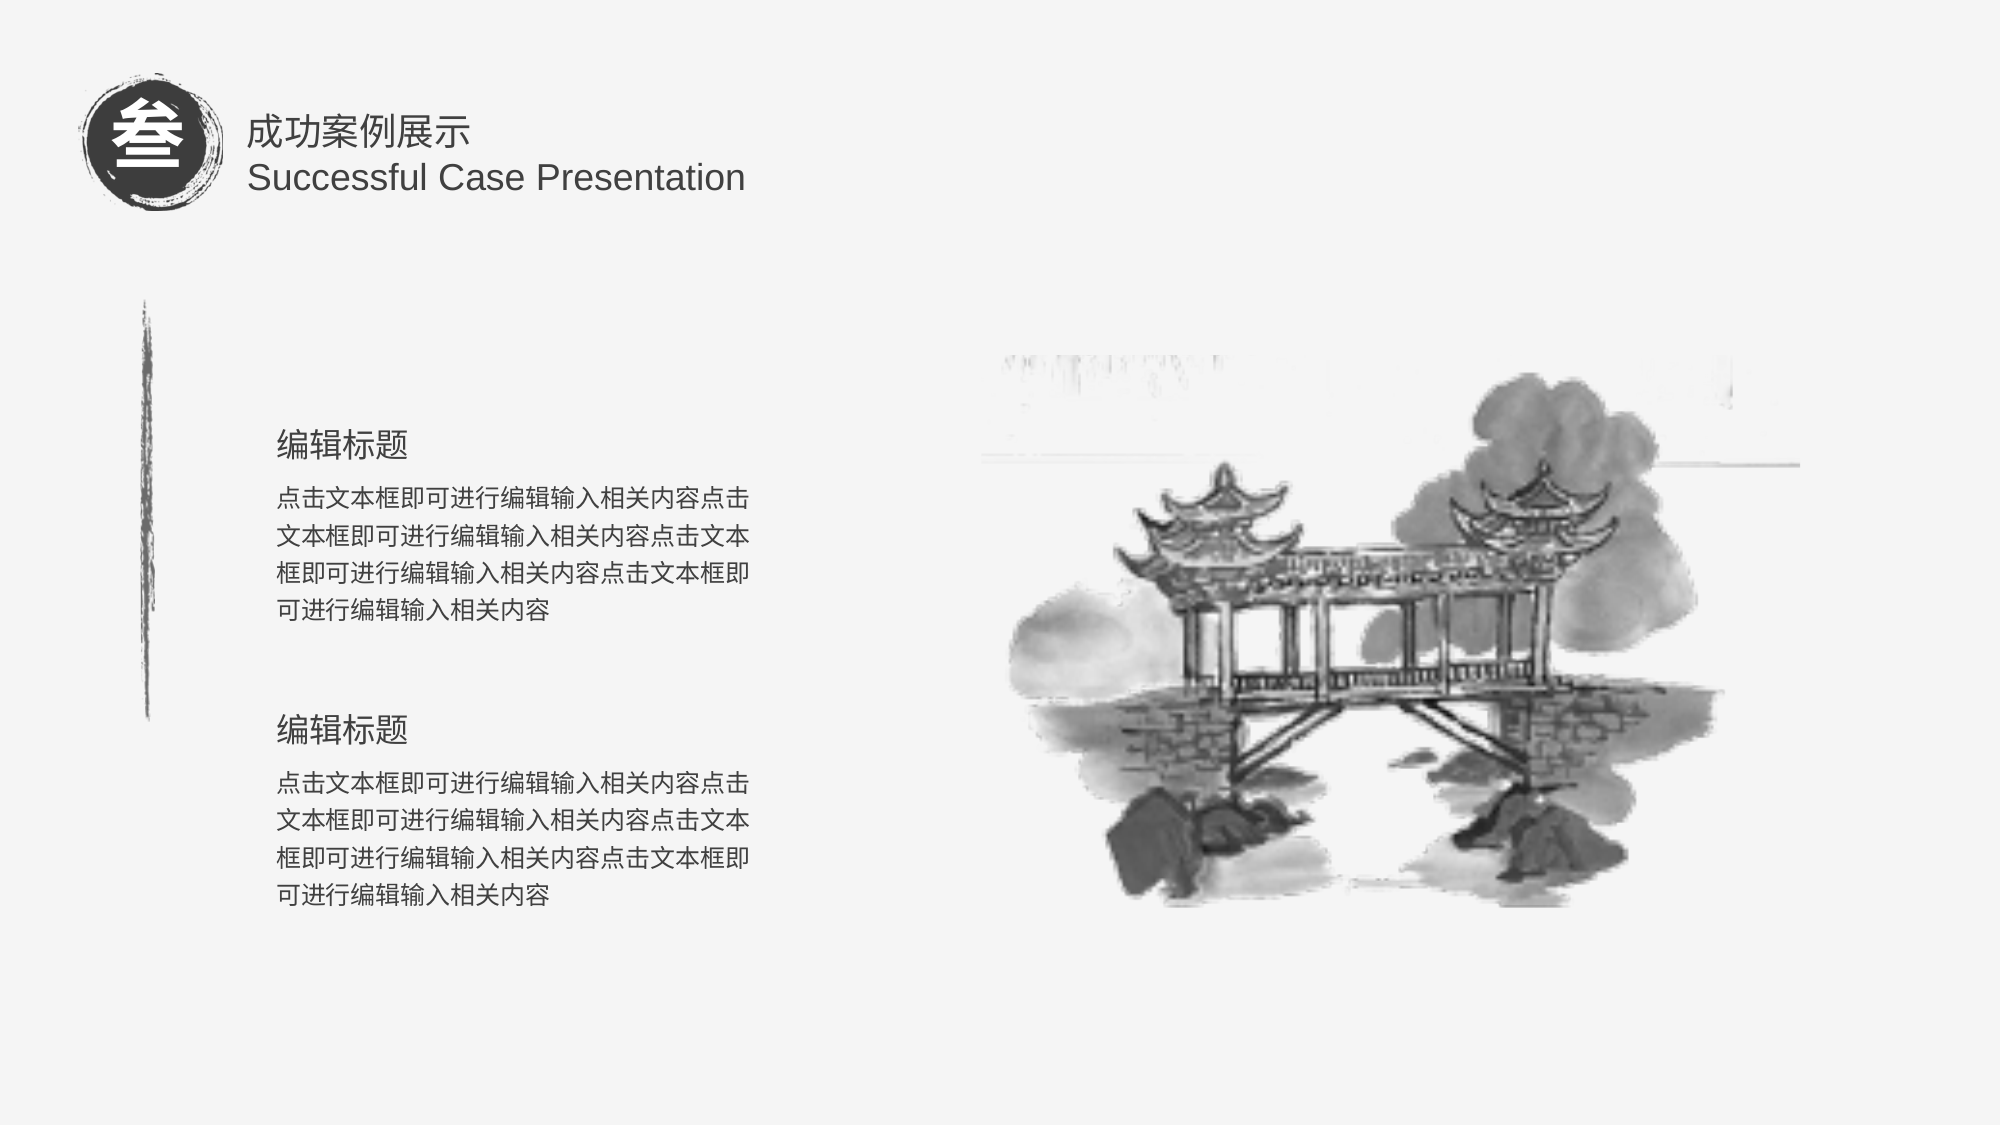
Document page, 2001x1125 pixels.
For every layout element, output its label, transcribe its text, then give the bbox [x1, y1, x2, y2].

text_box 点击文本框即可进行编辑输入相关内容点击文本框即可进行编辑输入相关内容点击文本框即可进行编辑输入相关内容点击文本框即可进行编辑输入相关内容 [261, 752, 779, 917]
picture [981, 355, 1801, 953]
text_box 编辑标题 [261, 701, 485, 757]
text_box 成功案例展示 [232, 66, 1218, 161]
text_box 编辑标题 [261, 417, 485, 472]
text_box 点击文本框即可进行编辑输入相关内容点击文本框即可进行编辑输入相关内容点击文本框即可进行编辑输入相关内容点击文本框即可进行编辑输入相关内容 [261, 467, 779, 633]
text_box Successful Case Presentation [232, 145, 1017, 206]
picture [140, 299, 155, 722]
picture [78, 73, 223, 211]
